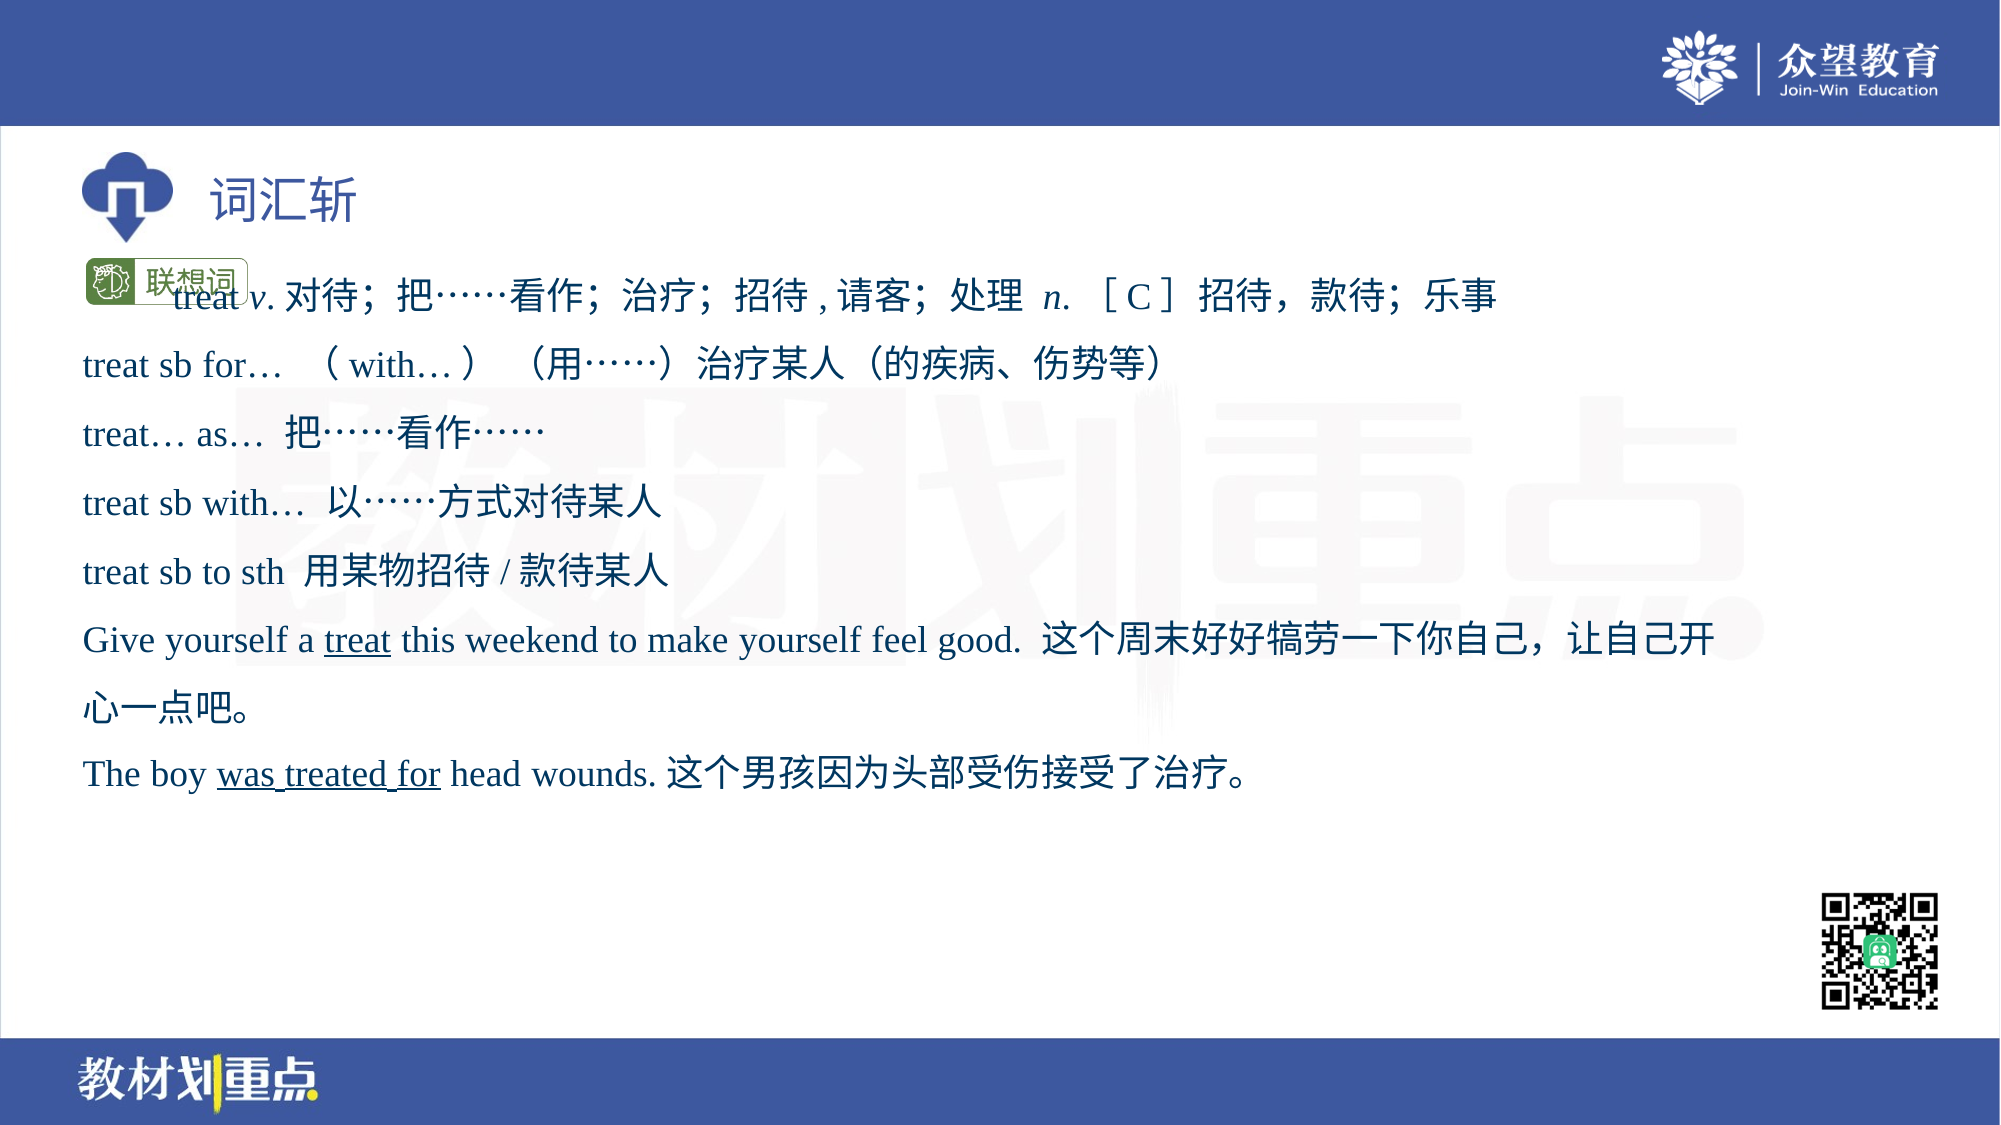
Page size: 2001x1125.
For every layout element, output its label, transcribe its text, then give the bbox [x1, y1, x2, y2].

text_box treat v.对待；把……看作；治疗；招待,请客；处理 n.［C］招待，款待；乐事 treat sb for… （with…） （用……）治疗某人（的疾病、伤势等） treat… as… 把……看作…… treat sb with… 以……方式对待某人 treat sb to sth 用某物招待/款待某人 Give yourself a treat this weekend to make yourself feel good. 这个周末好好犒劳一下你自己，让自己开 心一点吧。 The boy was treated for head wounds.这个男孩因为头部受伤接受了治疗。 [82, 248, 1817, 787]
picture [0, 0, 2000, 1125]
